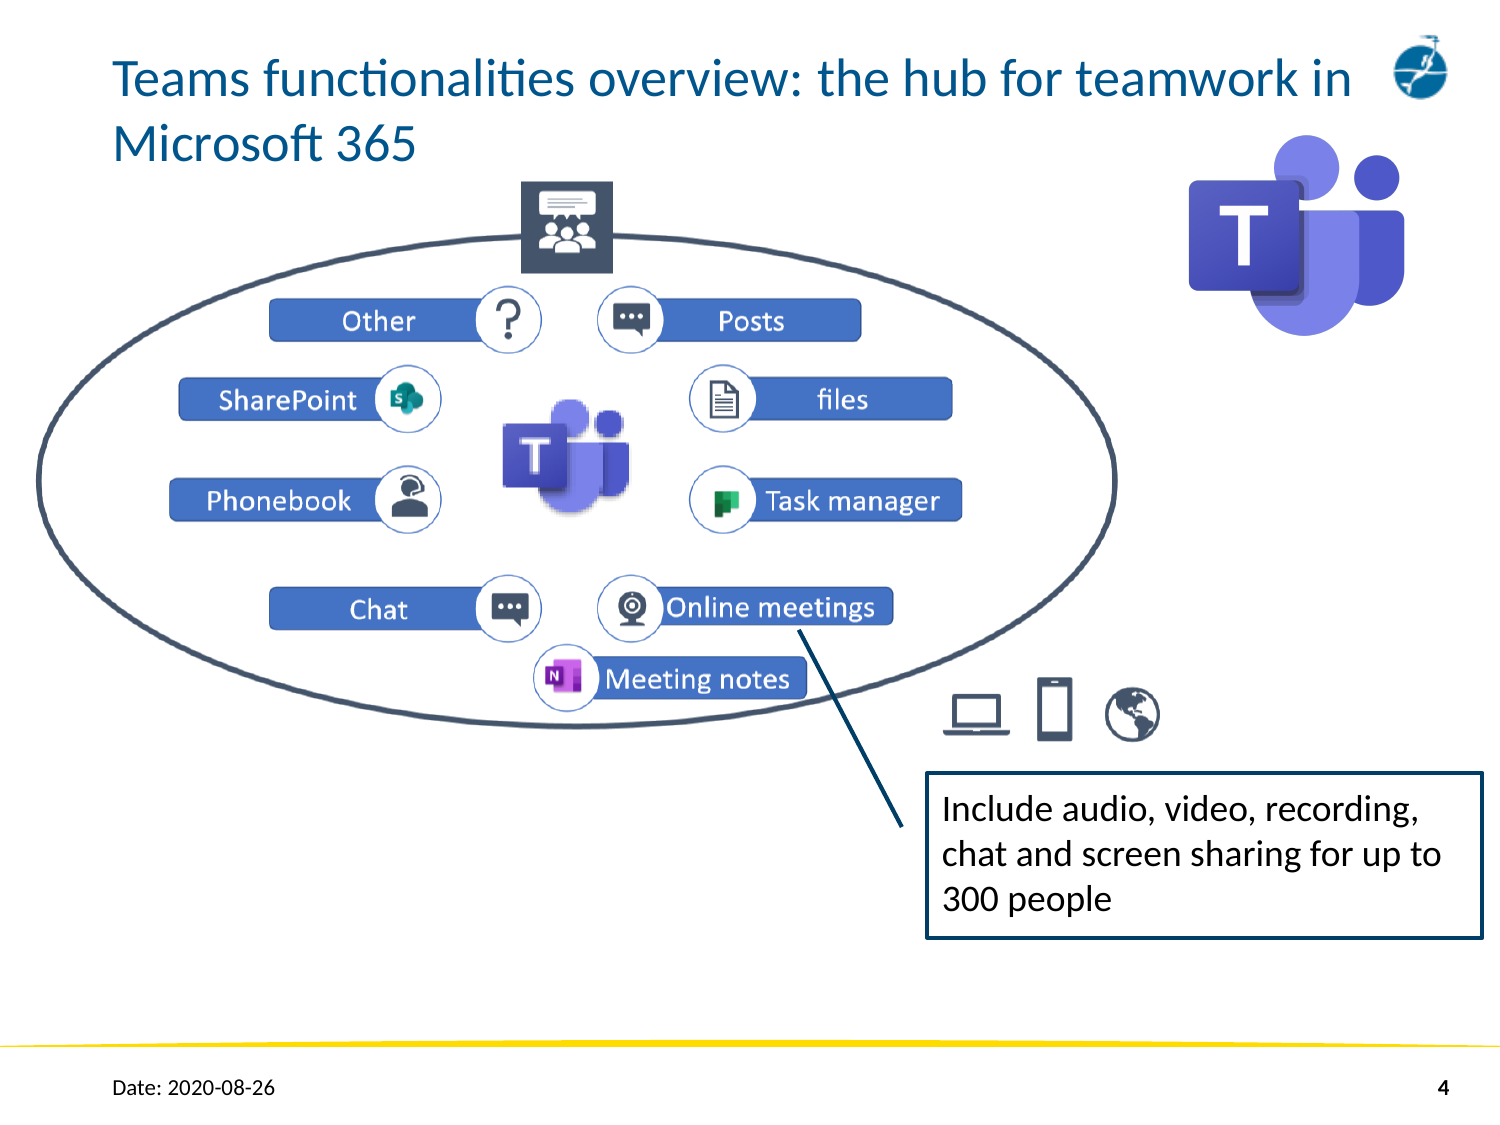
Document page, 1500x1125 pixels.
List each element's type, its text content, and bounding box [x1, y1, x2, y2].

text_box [926, 772, 1483, 938]
title Teams functionalities overview: the hub for teamwork in Microsoft 365 [112, 19, 1388, 161]
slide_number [112, 1046, 461, 1125]
slide_number 4 [1387, 1046, 1500, 1125]
picture [0, 85, 1500, 752]
